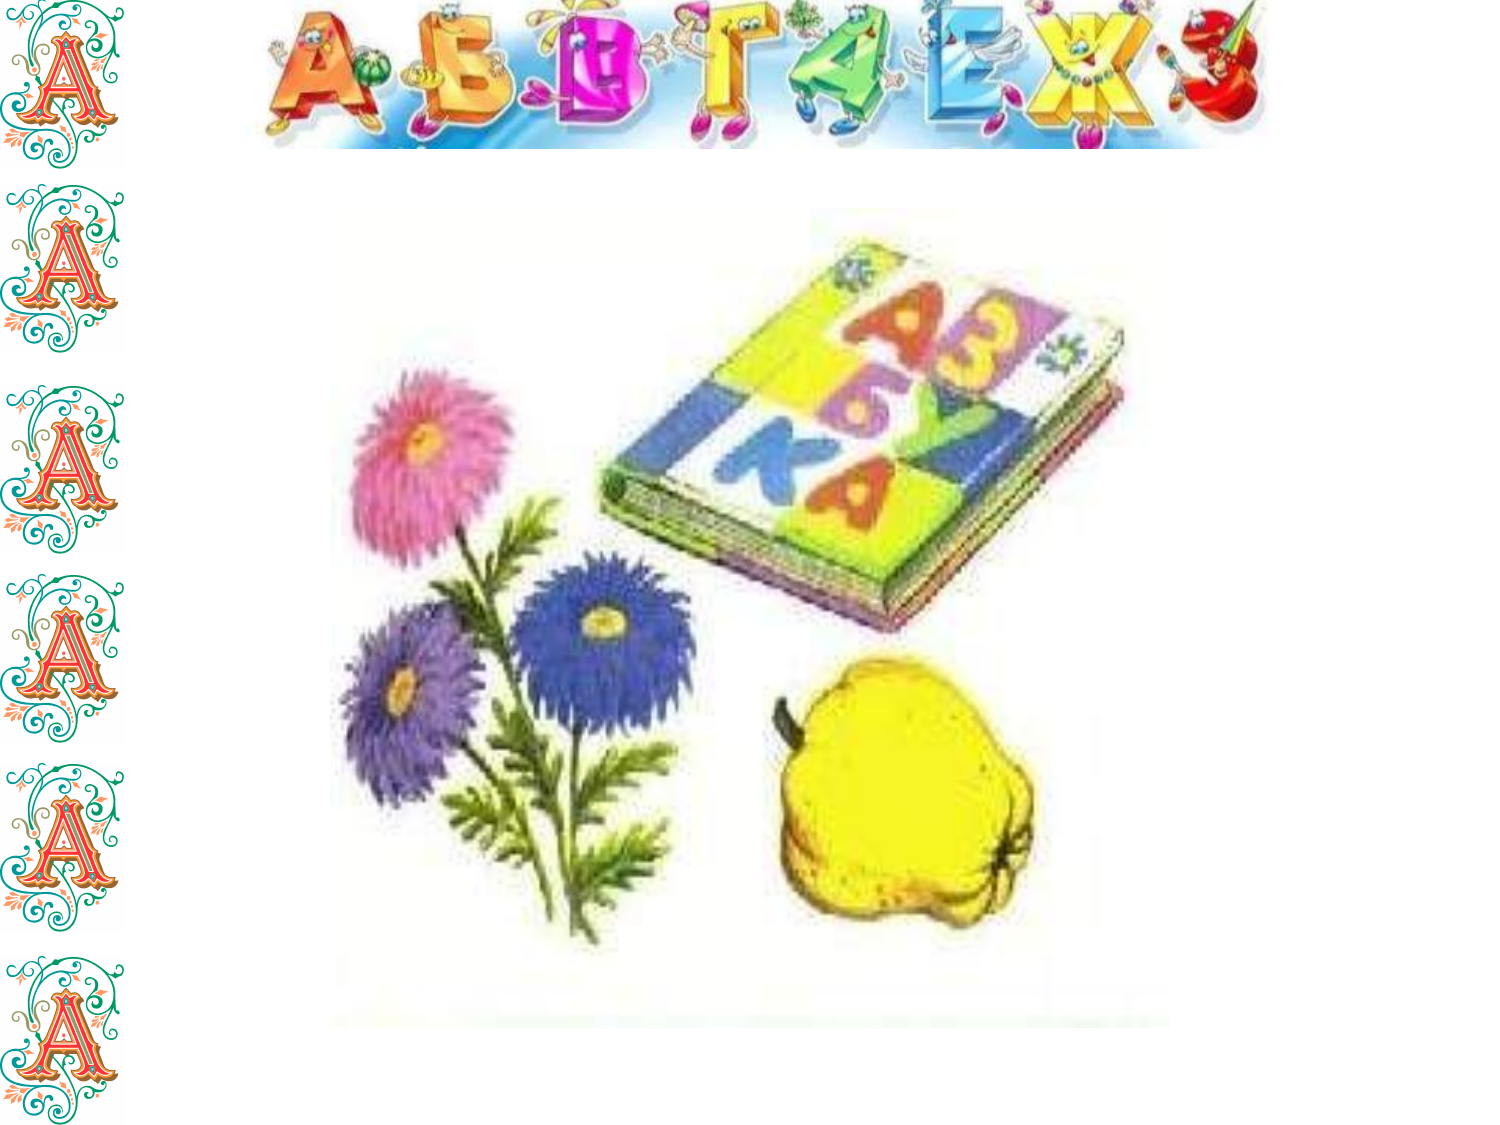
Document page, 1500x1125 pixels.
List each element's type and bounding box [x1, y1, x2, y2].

picture [330, 207, 1170, 1028]
picture [218, 0, 1282, 150]
text_box [0, 0, 125, 1125]
